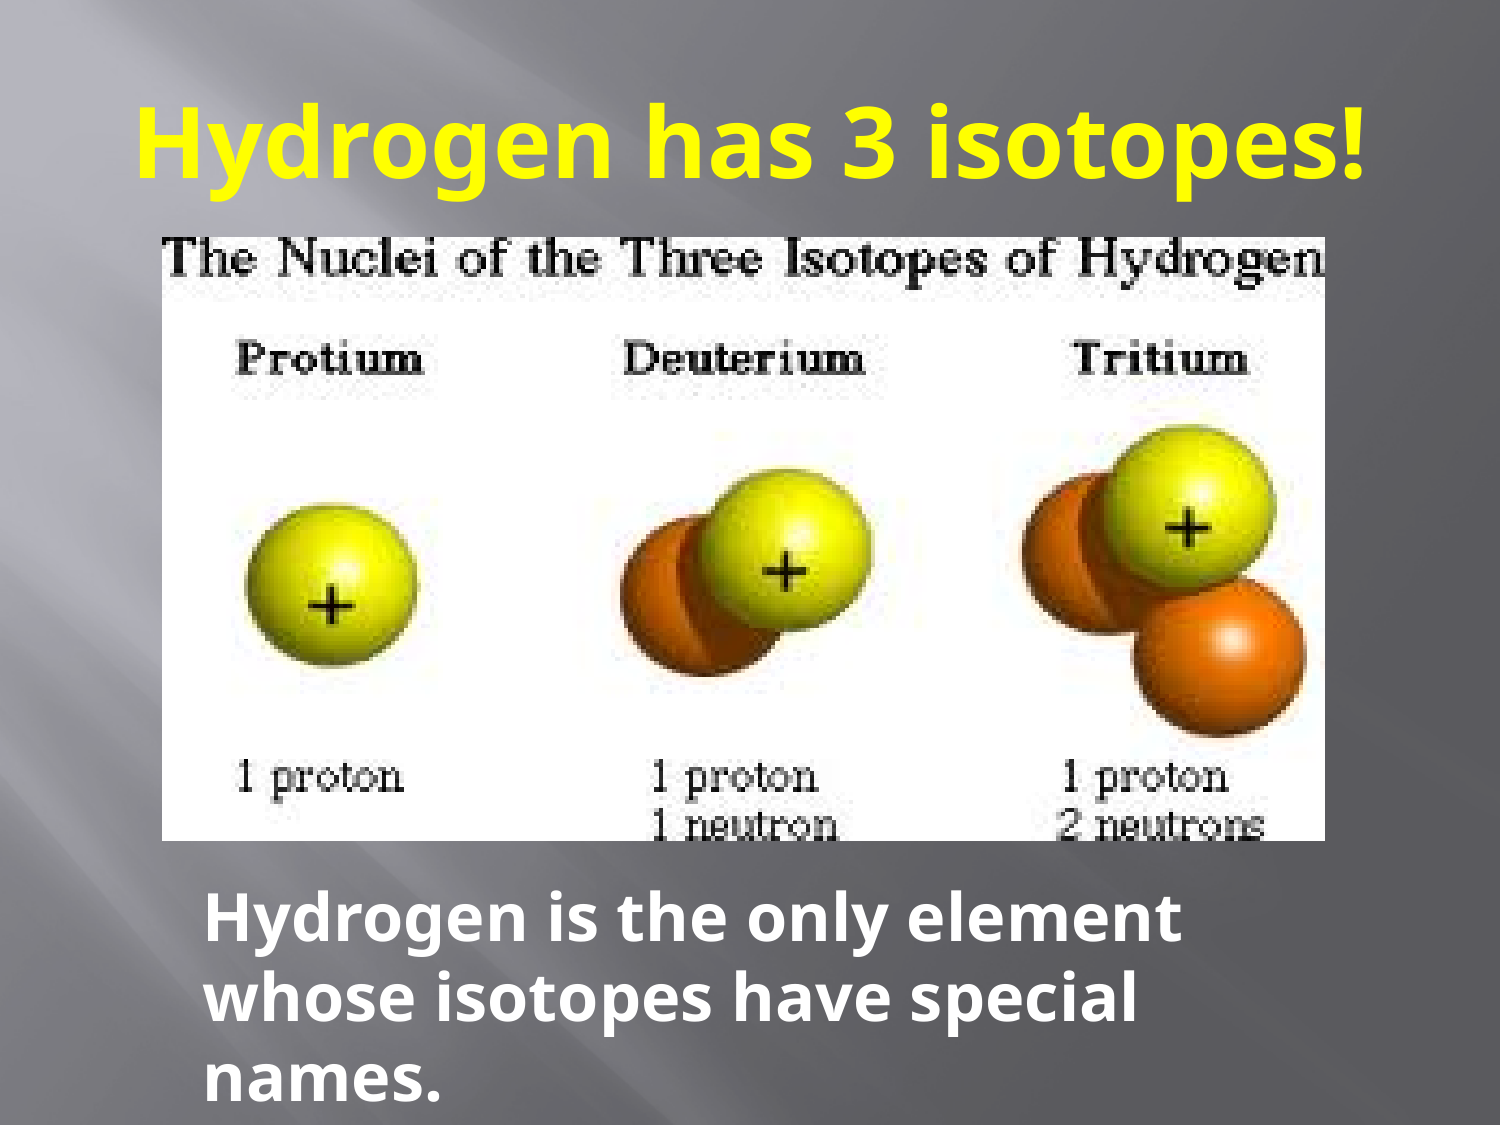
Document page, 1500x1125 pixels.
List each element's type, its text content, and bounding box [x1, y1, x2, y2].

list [162, 237, 1326, 841]
text_box Hydrogen is the only element whose isotopes have special names. [187, 877, 1288, 1123]
title Hydrogen has 3 isotopes! [75, 45, 1425, 233]
